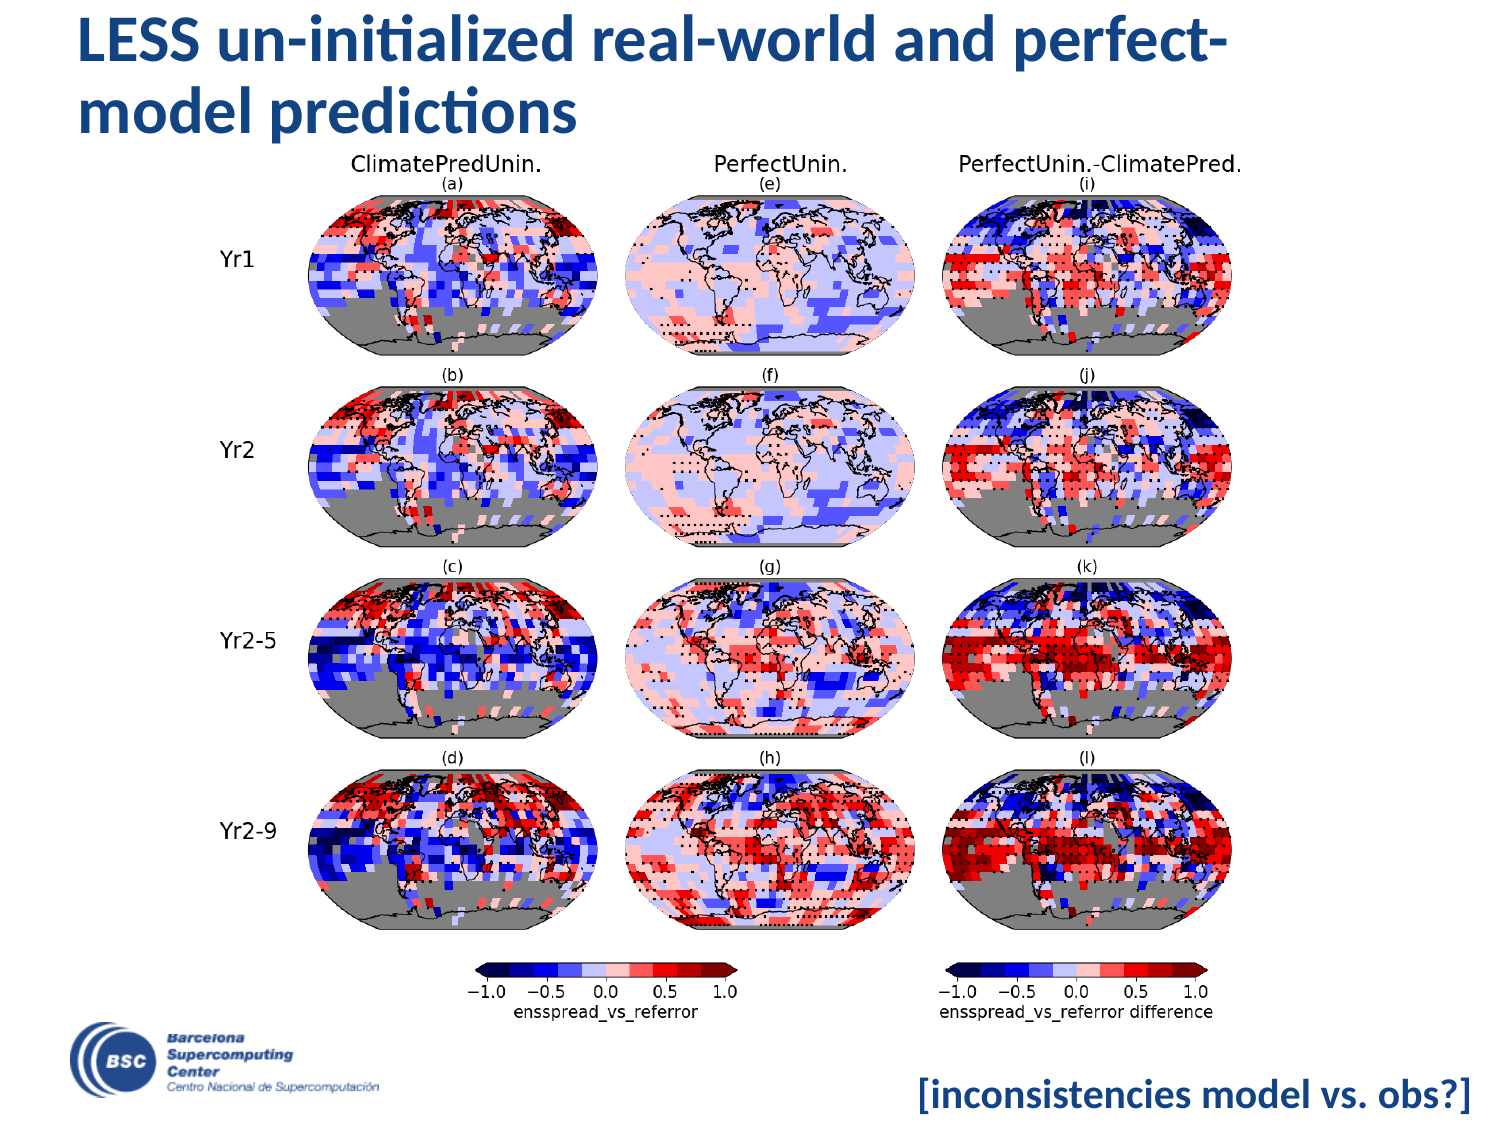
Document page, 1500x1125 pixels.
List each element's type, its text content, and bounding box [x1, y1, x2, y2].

picture [70, 147, 1350, 1098]
title LESS un-initialized real-world and perfect-model predictions [62, 24, 1413, 128]
text_box [inconsistencies model vs. obs?] [902, 1059, 1488, 1125]
